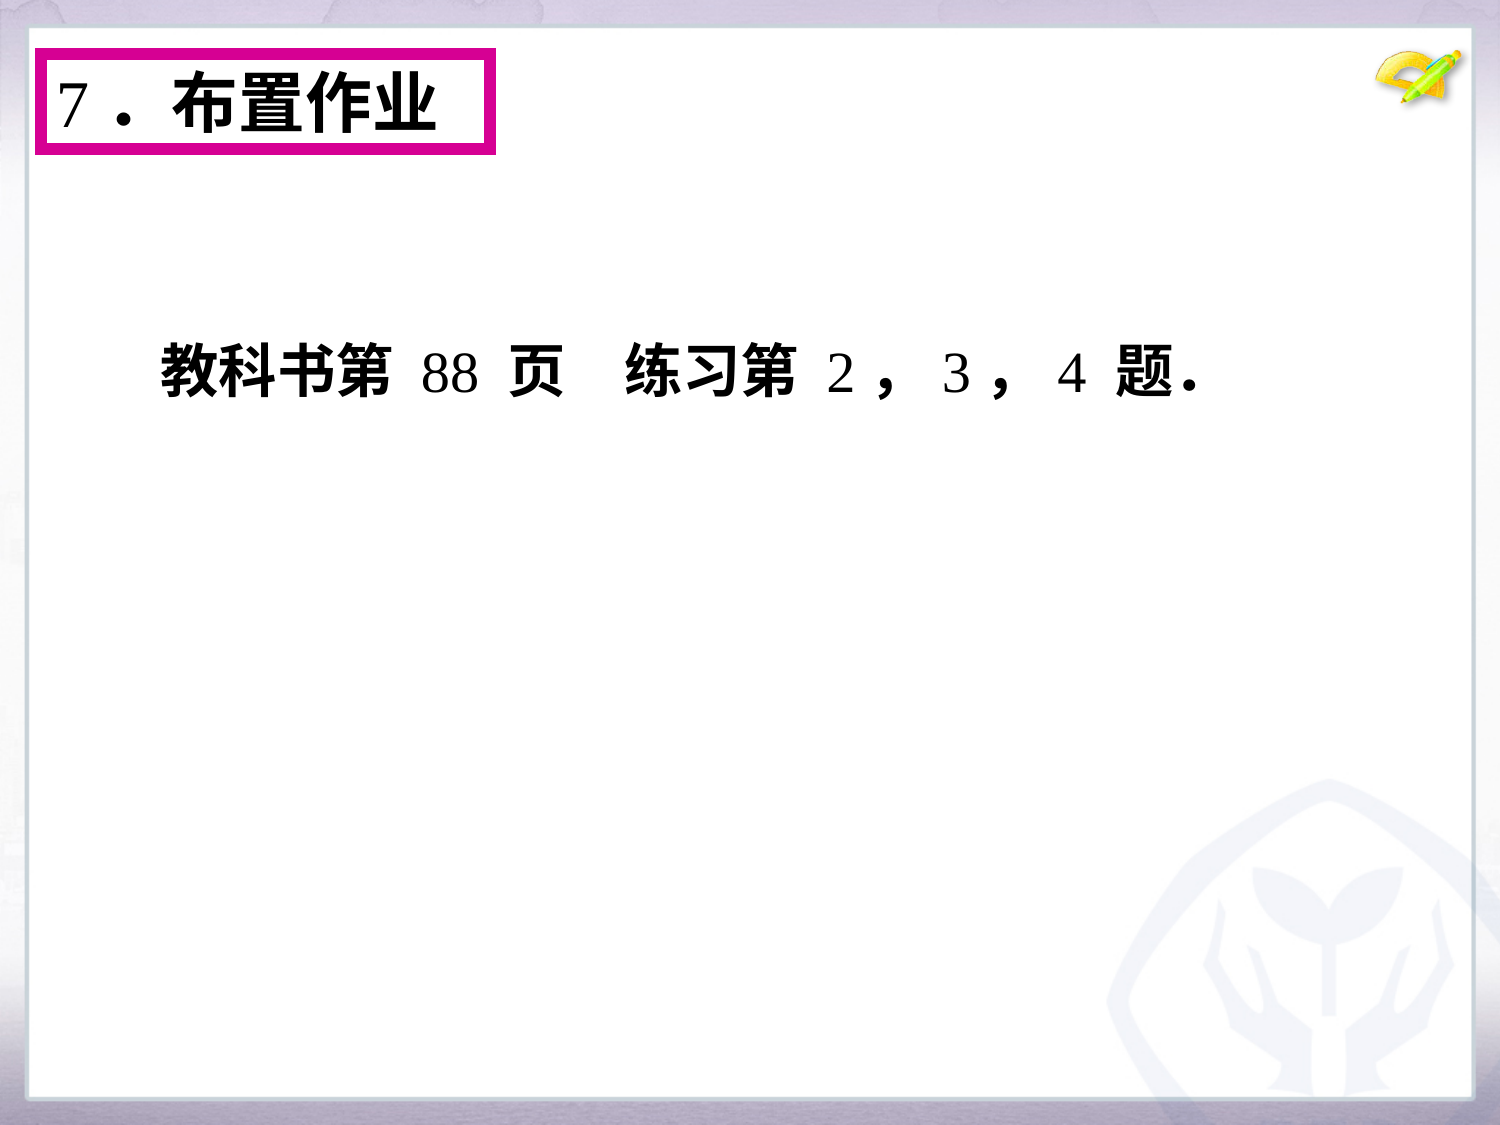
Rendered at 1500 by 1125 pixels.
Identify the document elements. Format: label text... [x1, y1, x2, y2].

text_box 教科书第 88 页 练习第 2，3，4 题． [29, 326, 1500, 411]
picture [0, 0, 1500, 1125]
text_box 7．布置作业 [41, 53, 490, 149]
